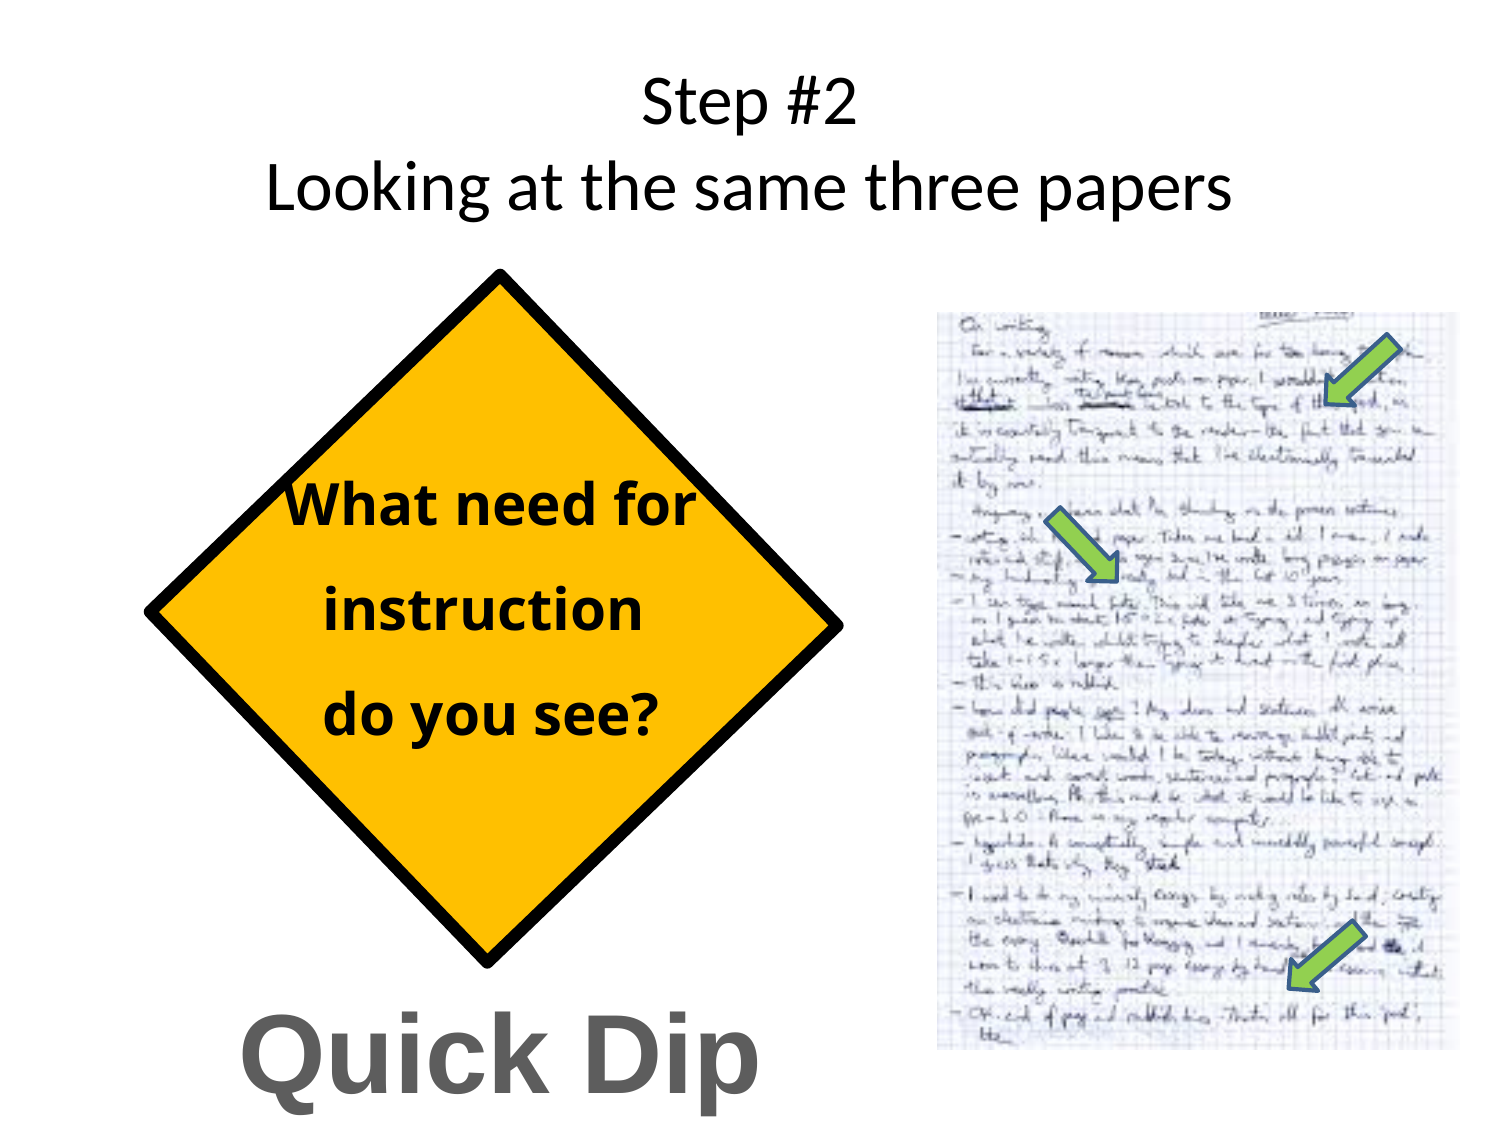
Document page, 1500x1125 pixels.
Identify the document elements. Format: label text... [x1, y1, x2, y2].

text_box Quick Dip [187, 973, 814, 1124]
picture [937, 312, 1460, 1051]
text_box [187, 375, 796, 863]
title Step #2 Looking at the same three papers [74, 44, 1426, 233]
